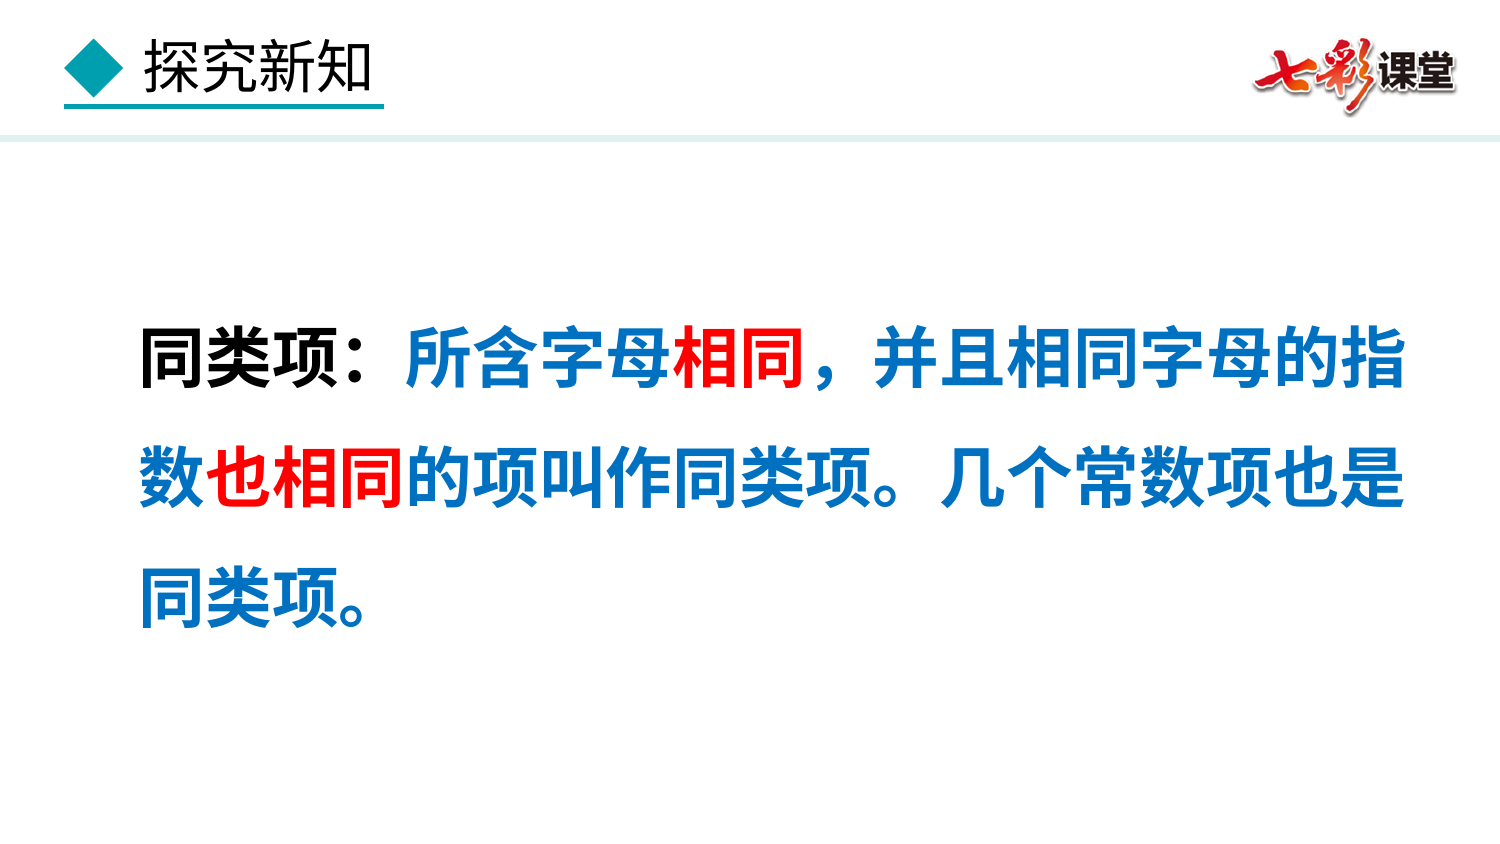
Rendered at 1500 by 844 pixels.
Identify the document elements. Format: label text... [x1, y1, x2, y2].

text_box 同类项：所含字母相同，并且相同字母的指数也相同的项叫作同类项。几个常数项也是同类项。 [123, 268, 1458, 643]
picture [1249, 32, 1461, 118]
